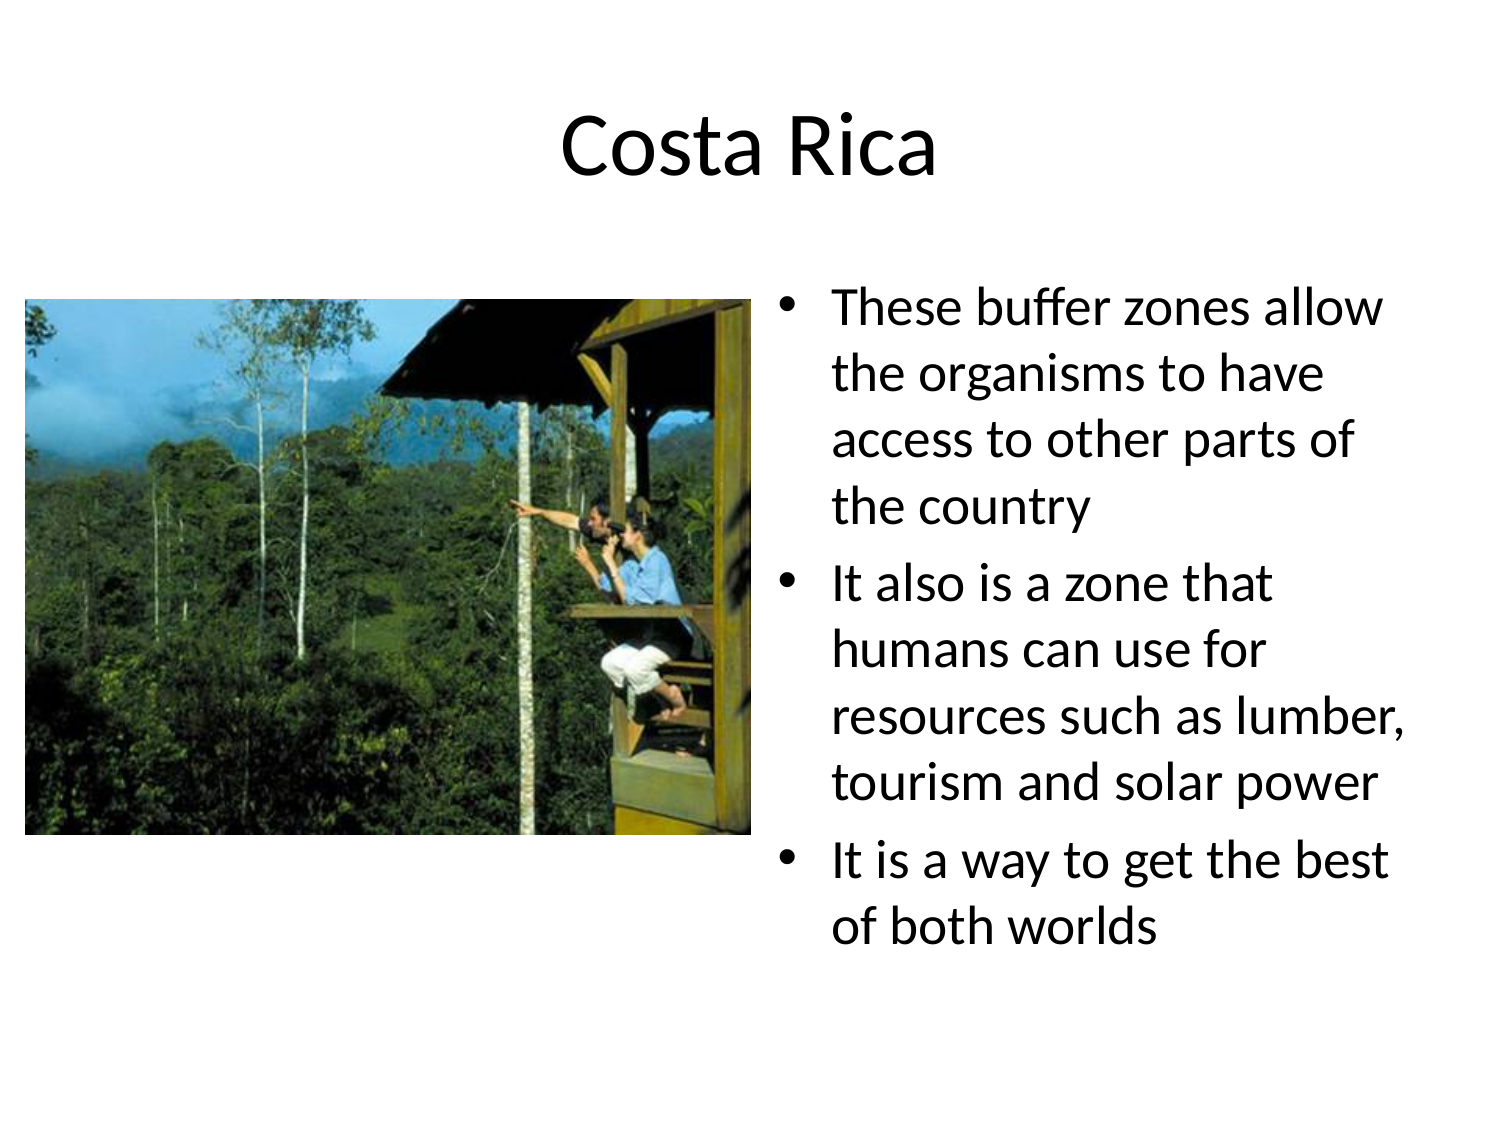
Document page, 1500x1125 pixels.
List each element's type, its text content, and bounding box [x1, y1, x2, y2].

picture [25, 299, 751, 835]
list These buffer zones allow the organisms to have access to other parts of the country It also is a zone that humans can use for resources such as lumber, tourism and solar power It is a way to get the best of both worlds [762, 262, 1425, 1005]
title Costa Rica [75, 45, 1425, 233]
